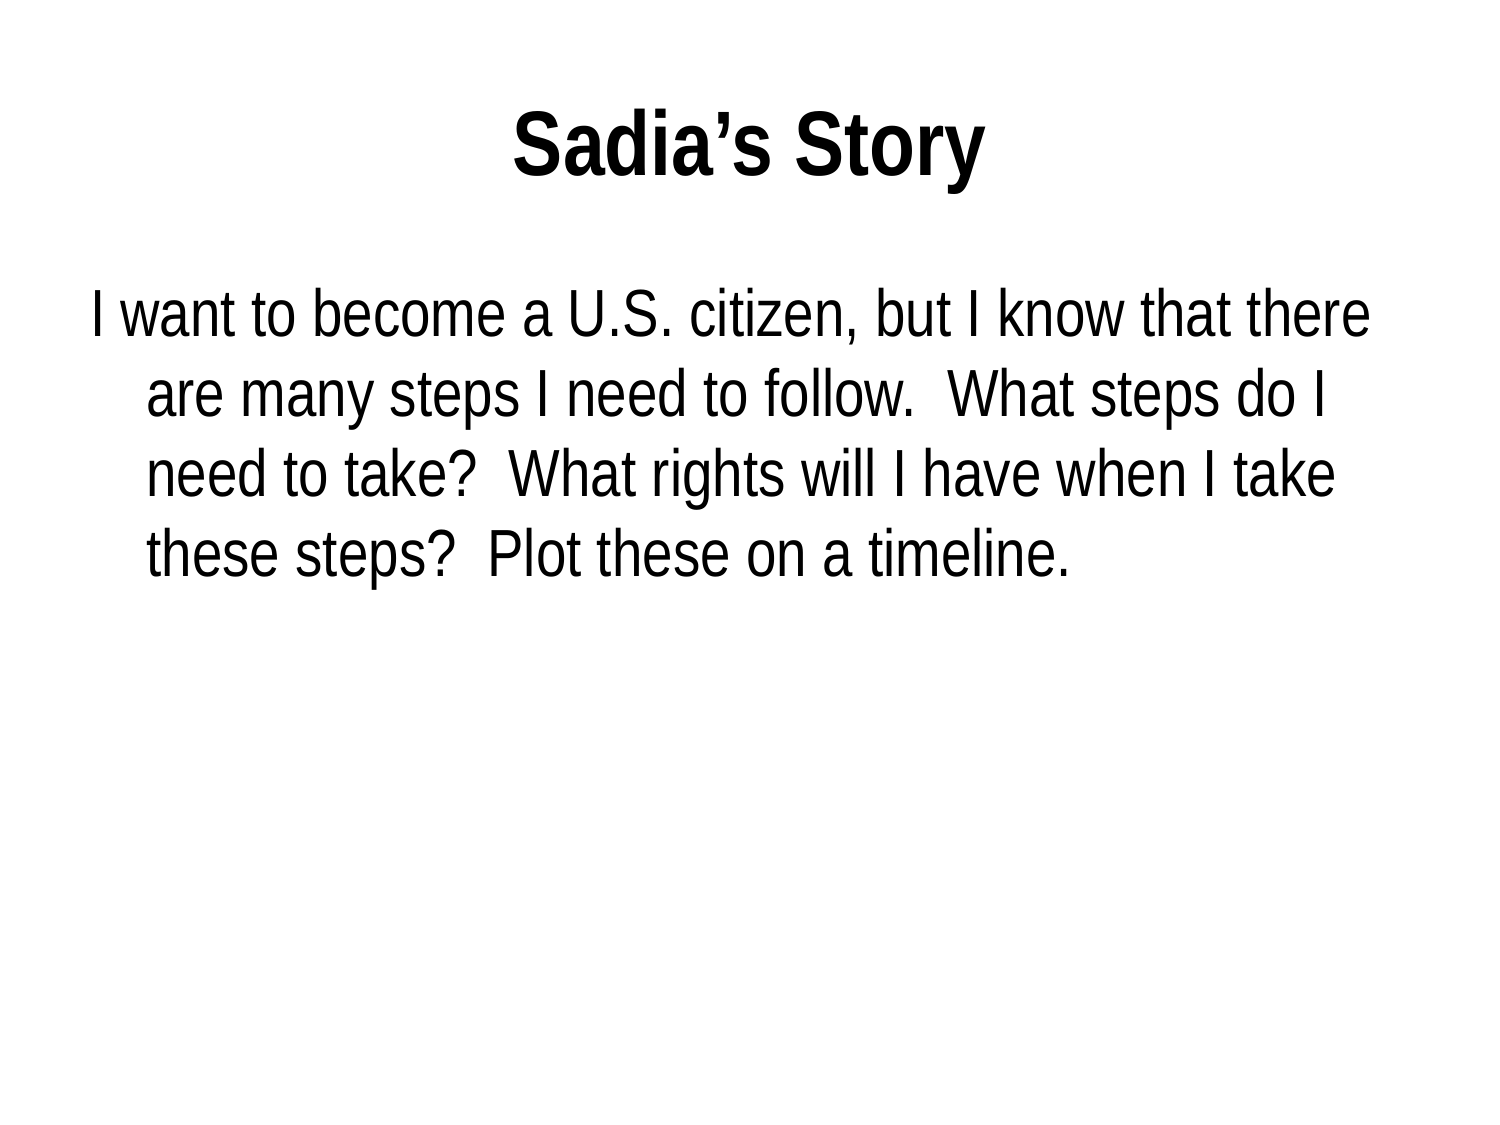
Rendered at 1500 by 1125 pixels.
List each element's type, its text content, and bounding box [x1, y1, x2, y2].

list I want to become a U.S. citizen, but I know that there are many steps I need to follow. What steps do I need to take? What rights will I have when I take these steps? Plot these on a timeline. [75, 262, 1425, 608]
title Sadia’s Story [75, 45, 1425, 233]
